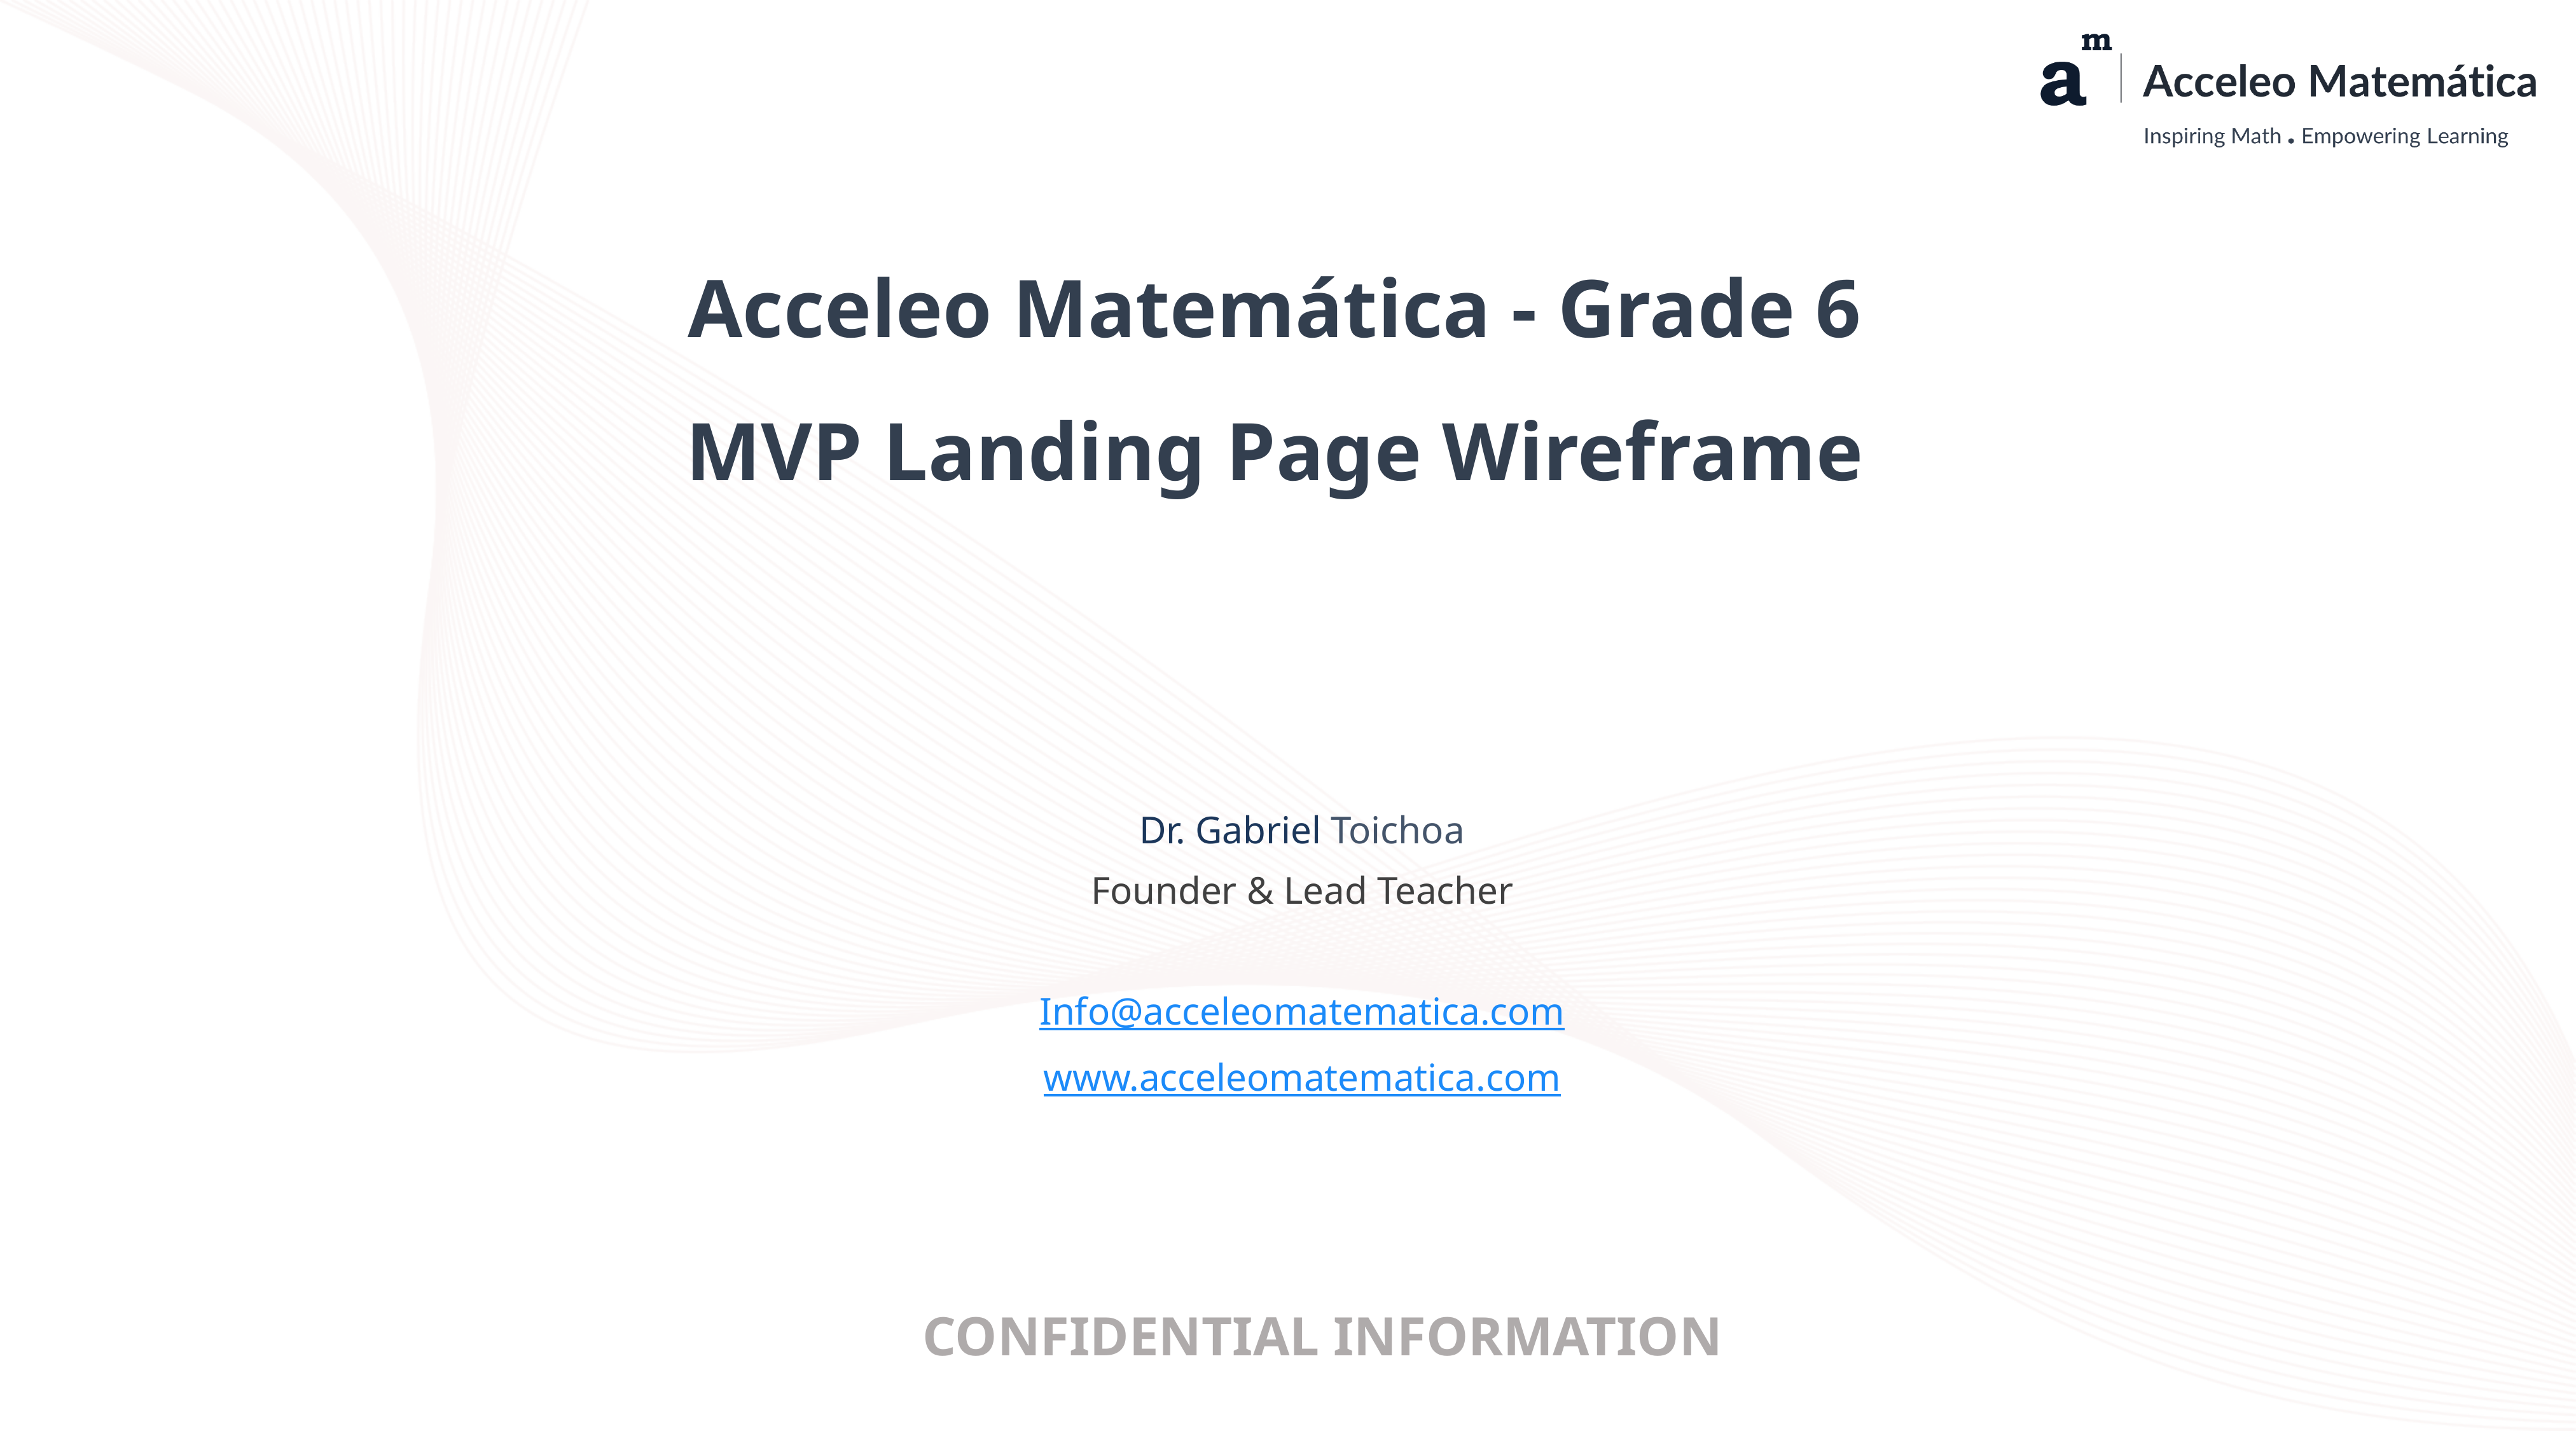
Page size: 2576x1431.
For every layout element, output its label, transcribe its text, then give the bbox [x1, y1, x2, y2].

text_box CONFIDENTIAL INFORMATION [638, 1298, 2007, 1371]
picture [1985, 0, 2565, 177]
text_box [184, 252, 2366, 1107]
